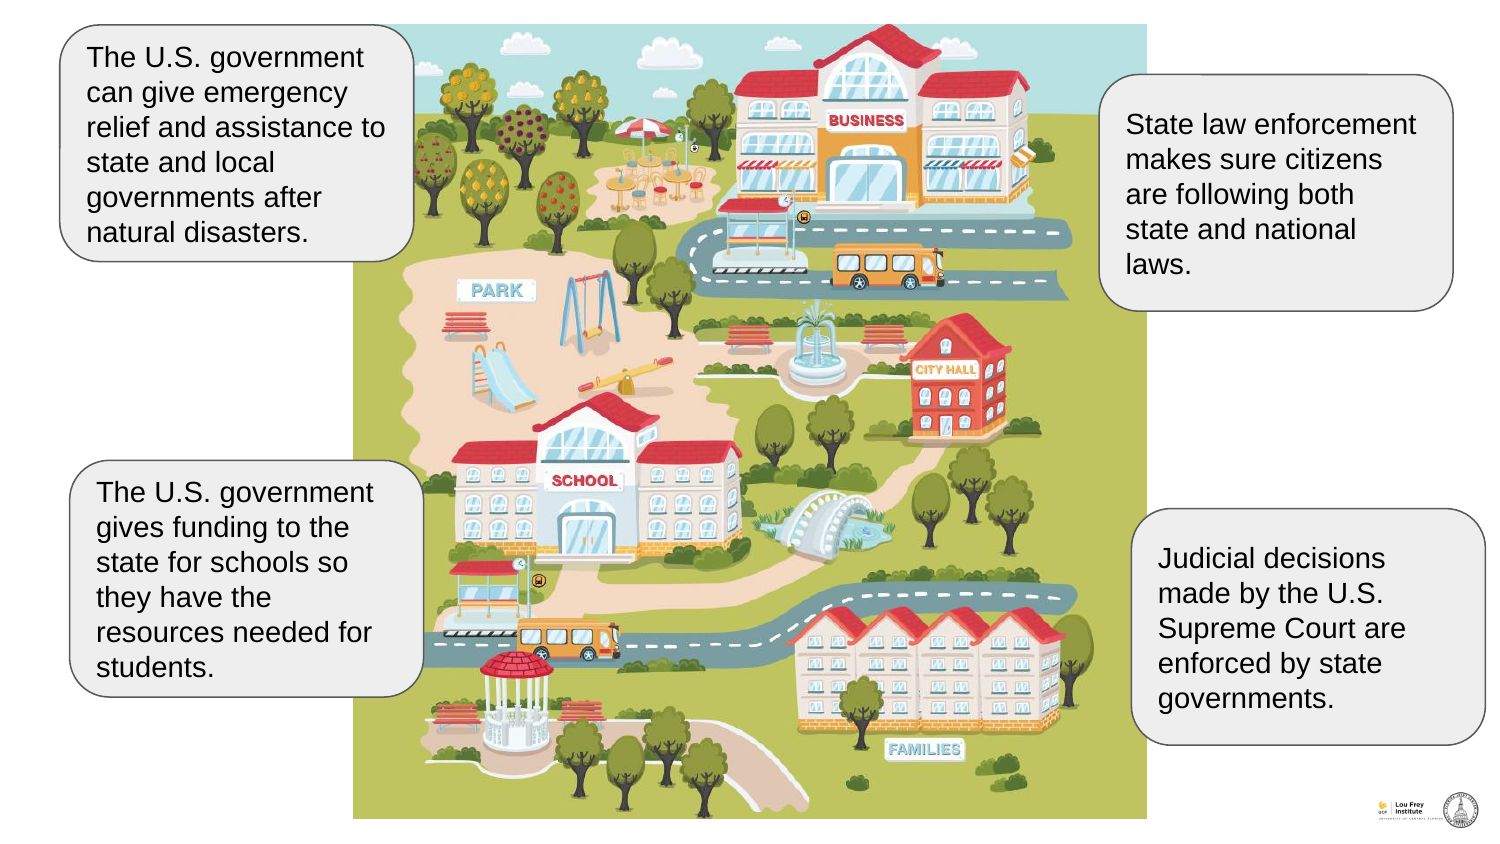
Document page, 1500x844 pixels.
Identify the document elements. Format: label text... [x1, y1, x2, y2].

picture [352, 24, 1148, 819]
picture [1373, 788, 1486, 832]
text_box Judicial decisions made by the U.S. Supreme Court are enforced by state governments. [1151, 508, 1486, 746]
text_box The U.S. government gives funding to the state for schools so they have the resources needed for students. [69, 460, 347, 698]
text_box The U.S. government can give emergency relief and assistance to state and local governments after natural disasters. [59, 24, 351, 262]
text_box State law enforcement makes sure citizens are following both state and national laws. [1151, 74, 1454, 312]
